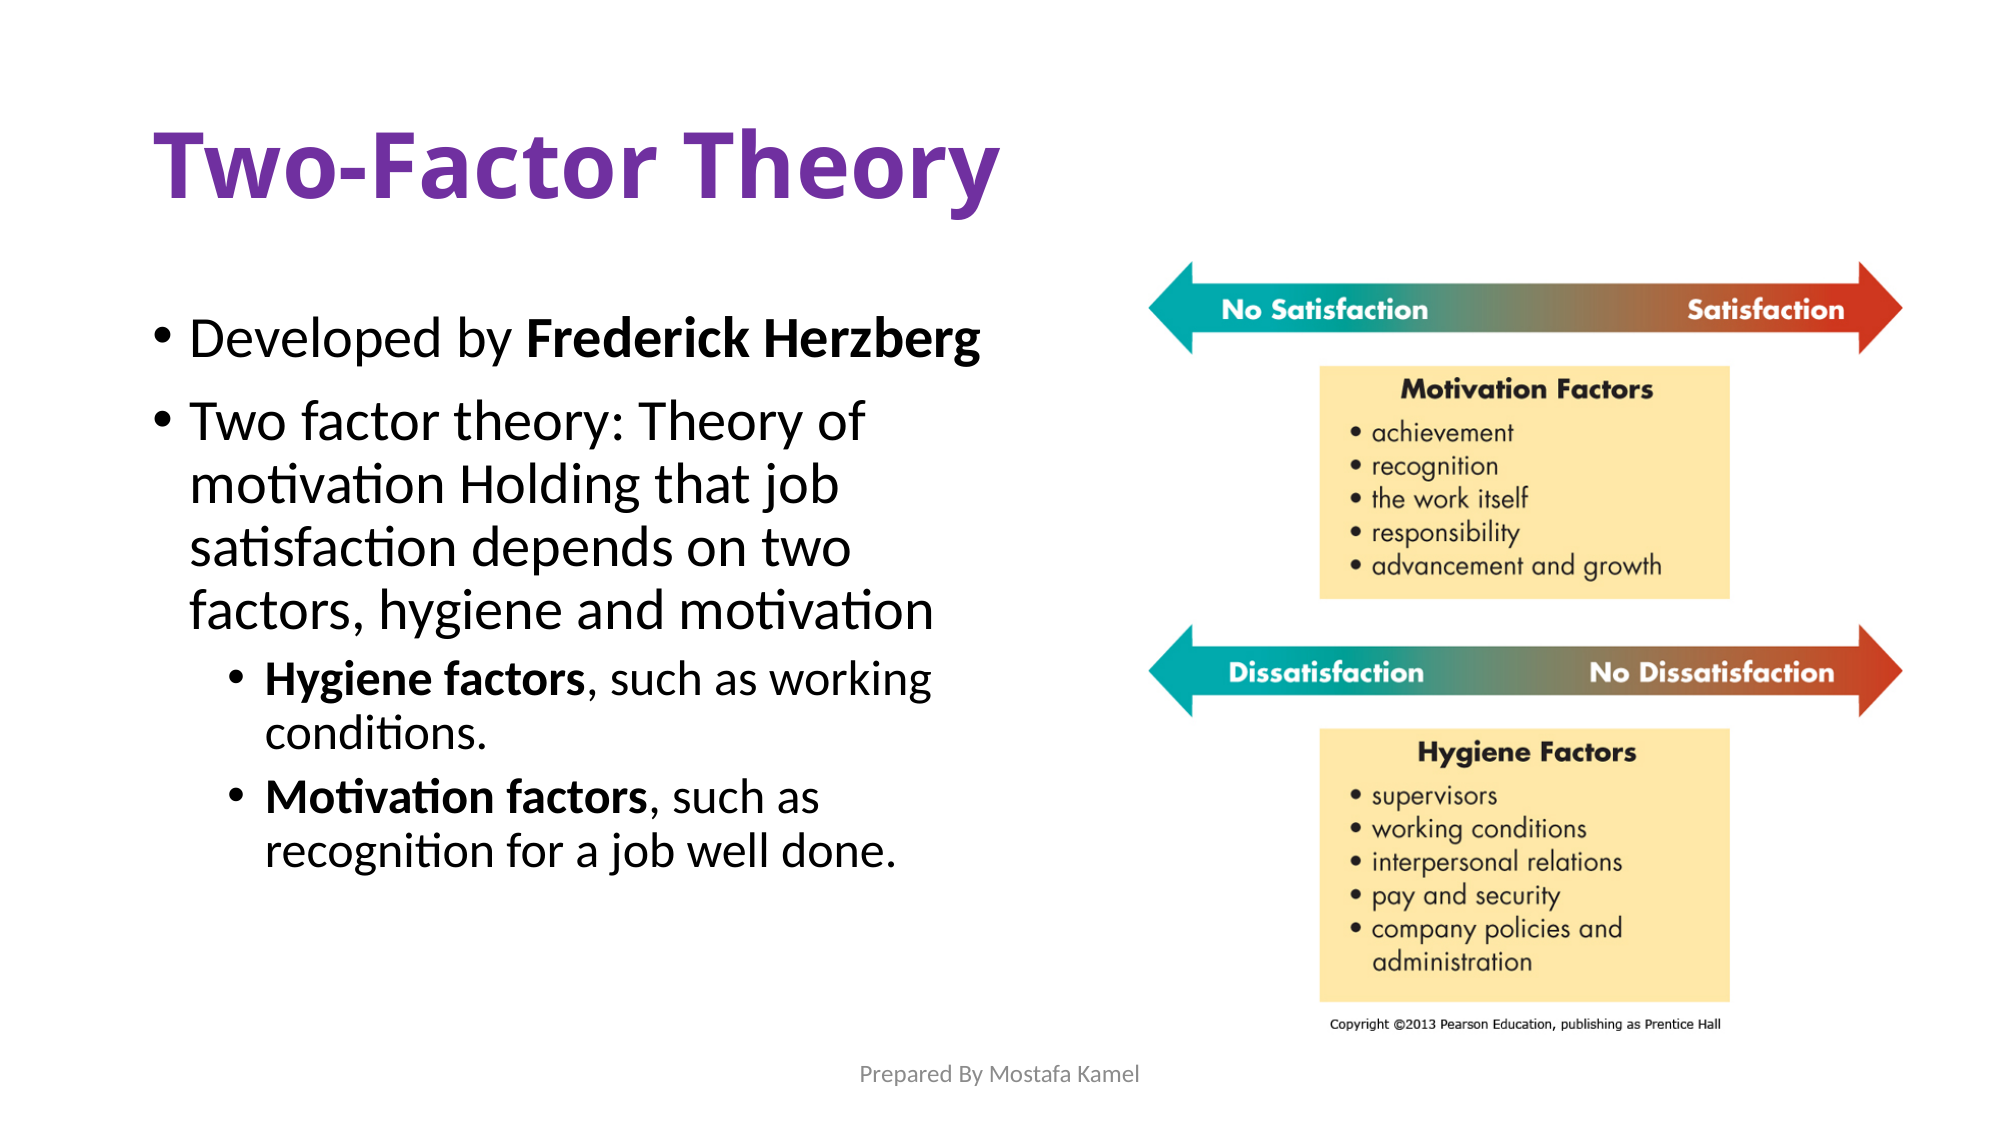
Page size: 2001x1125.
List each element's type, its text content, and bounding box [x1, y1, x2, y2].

list Developed by Frederick Herzberg Two factor theory: Theory of motivation Holding that job satisfaction depends on two factors, hygiene and motivation Hygiene factors, such as working conditions. Motivation factors, such as recognition for a job well done. [137, 299, 1016, 1014]
title Two-Factor Theory [137, 59, 1863, 278]
footer Prepared By Mostafa Kamel [662, 1042, 1338, 1103]
picture [1147, 261, 1903, 1043]
